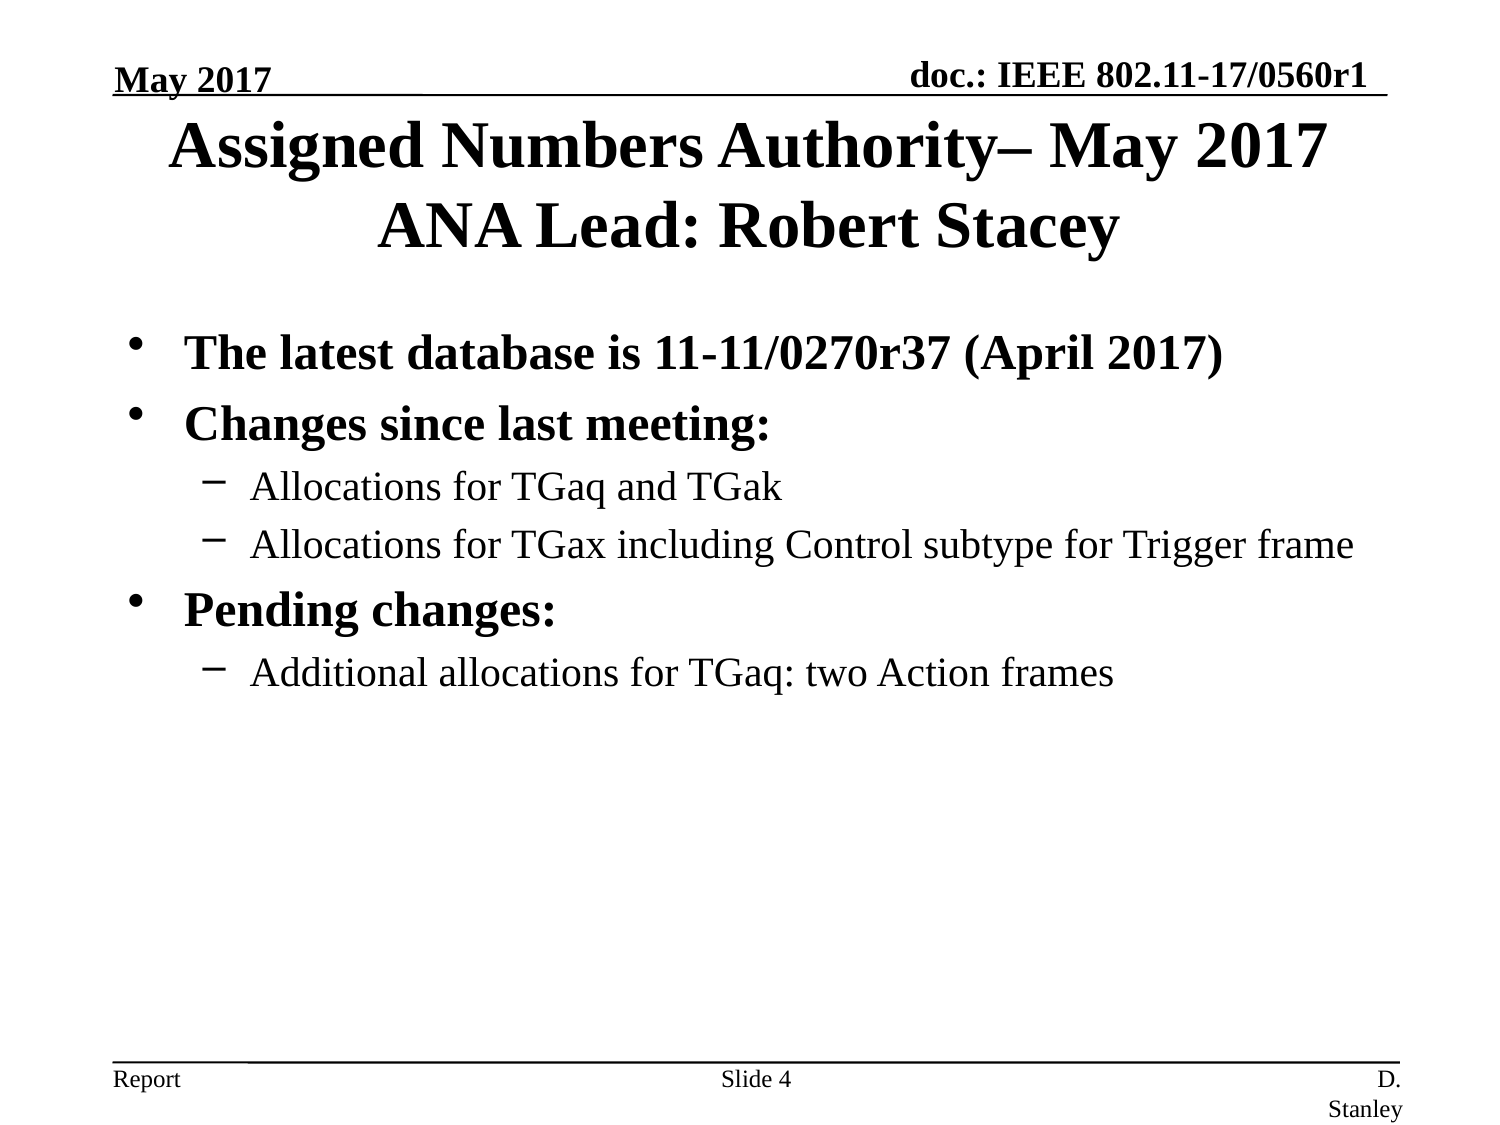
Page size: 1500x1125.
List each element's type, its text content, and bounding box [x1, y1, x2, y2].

slide_number Slide 4 [721, 1062, 792, 1093]
title Assigned Numbers Authority– May 2017 ANA Lead: Robert Stacey [112, 125, 1388, 238]
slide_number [114, 54, 335, 100]
list The latest database is 11-11/0270r37 (April 2017) Changes since last meeting: Allocations for TGaq and TGak Allocations for TGax including Control subtype for Trigger frame Pending changes: Additional allocations for TGaq: two Action frames [112, 312, 1425, 1000]
footer D. Stanley, HP Enterprise [1325, 1062, 1402, 1093]
